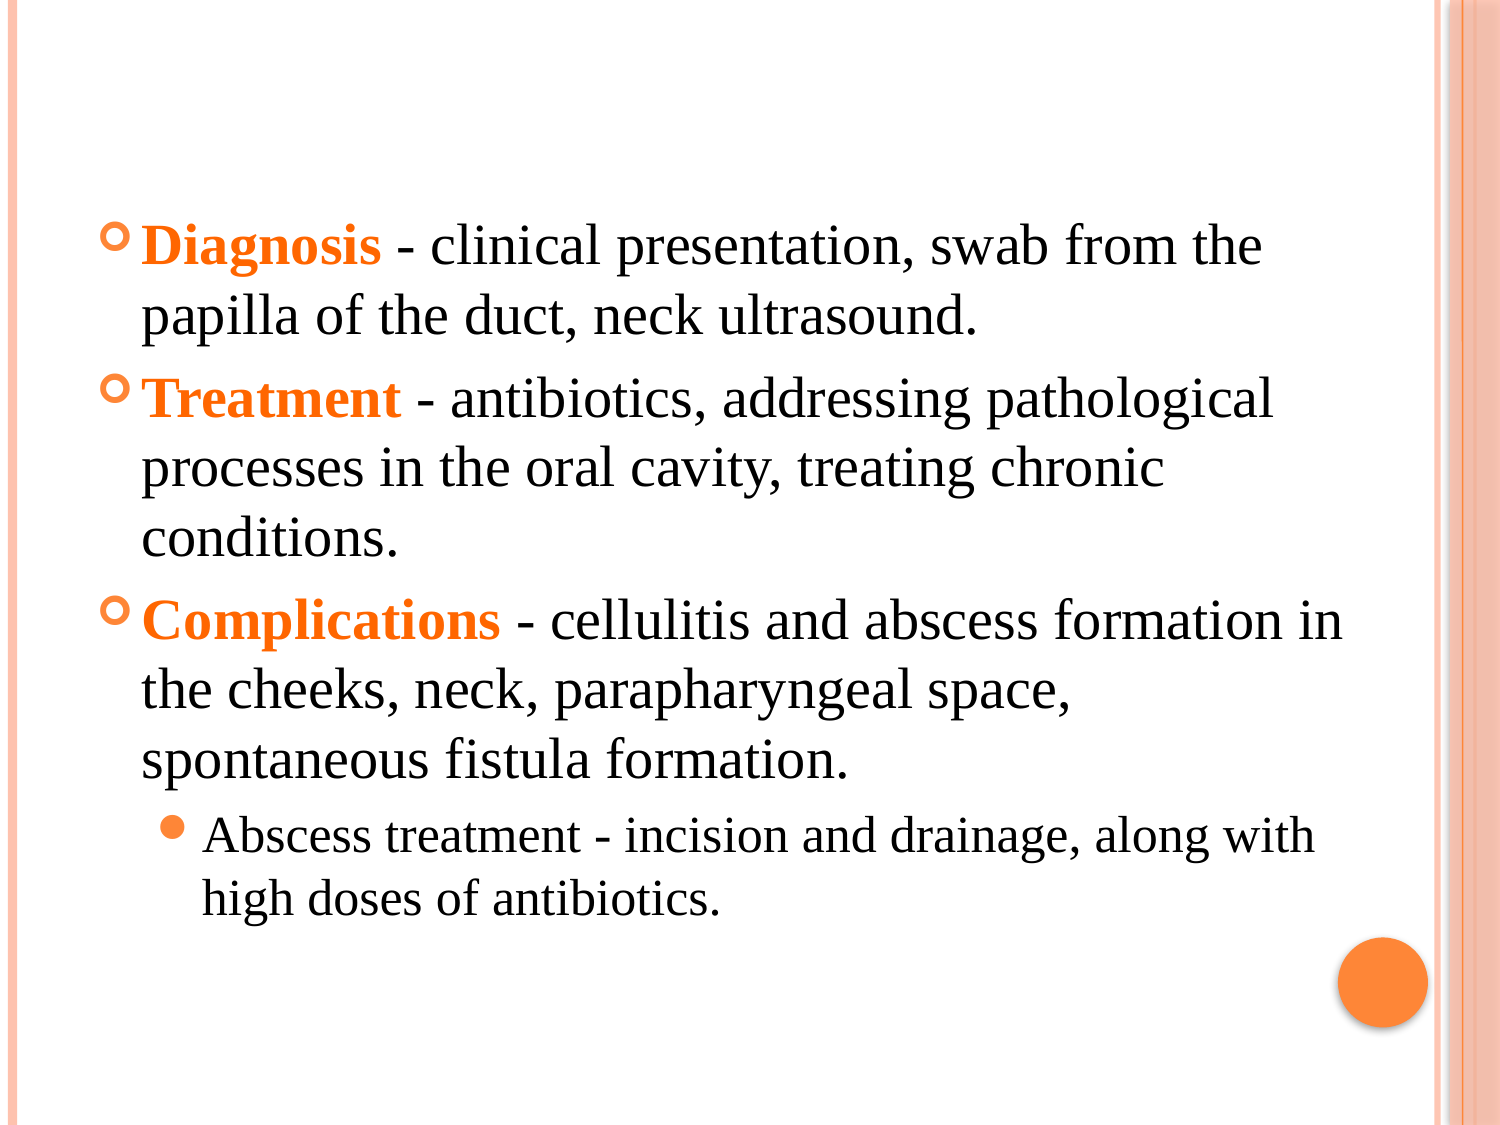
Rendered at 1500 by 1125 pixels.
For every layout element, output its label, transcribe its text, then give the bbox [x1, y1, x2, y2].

list Diagnosis - clinical presentation, swab from the papilla of the duct, neck ultrasound. Treatment - antibiotics, addressing pathological processes in the oral cavity, treating chronic conditions. Complications - cellulitis and abscess formation in the cheeks, neck, parapharyngeal space, spontaneous fistula formation. Abscess treatment - incision and drainage, along with high doses of antibiotics. [82, 199, 1376, 1083]
